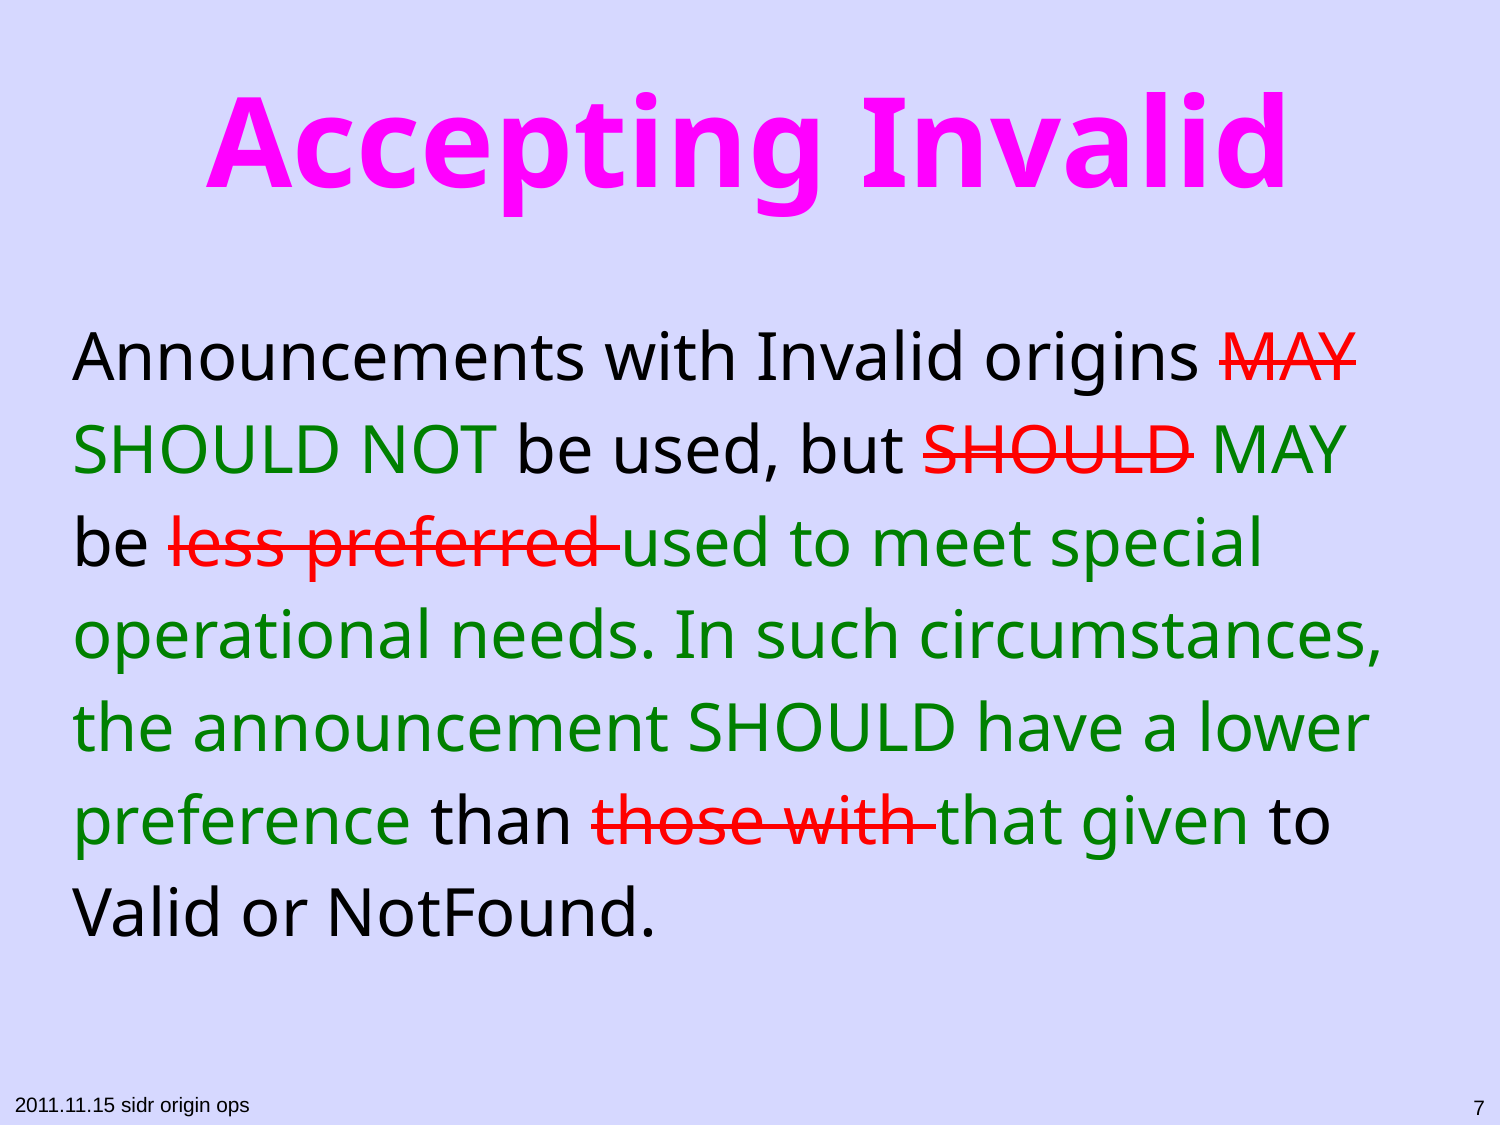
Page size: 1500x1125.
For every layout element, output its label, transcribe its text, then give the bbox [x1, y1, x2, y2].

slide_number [0, 1085, 355, 1125]
subtitle Announcements with Invalid origins MAY SHOULD NOT be used, but SHOULD MAY be less preferred used to meet special operational needs. In such circumstances, the announcement SHOULD have a lower preference than those with that given to Valid or NotFound. [71, 300, 1436, 1073]
slide_number 7 [1424, 1085, 1500, 1125]
title Accepting Invalid [0, 4, 1500, 247]
